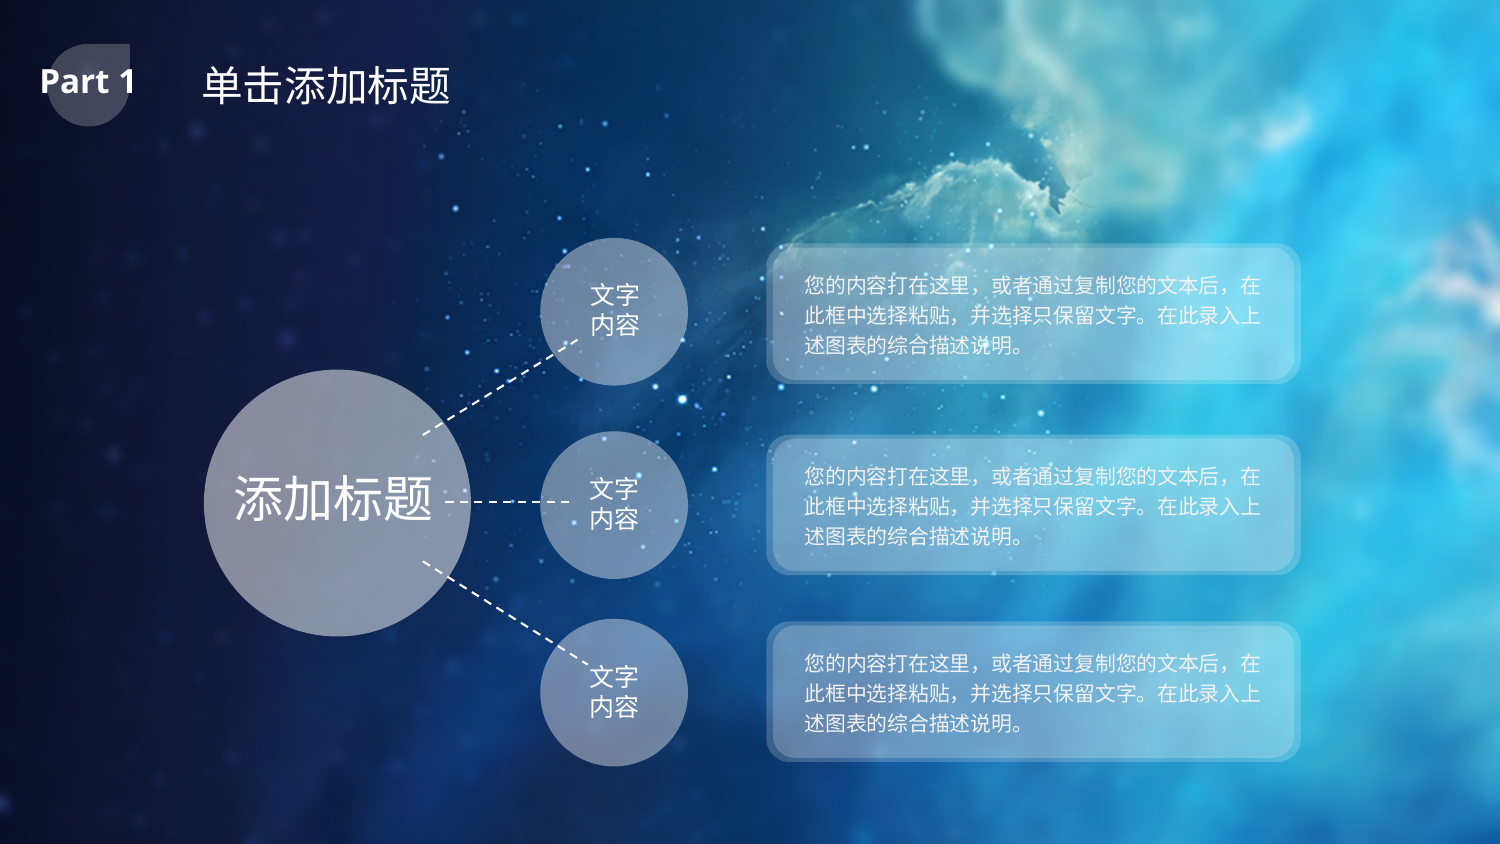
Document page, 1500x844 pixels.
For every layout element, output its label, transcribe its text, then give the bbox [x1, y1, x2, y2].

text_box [540, 431, 688, 579]
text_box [540, 237, 688, 386]
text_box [22, 43, 154, 127]
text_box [422, 339, 588, 665]
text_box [766, 434, 1301, 576]
text_box 您的内容打在这里，或者通过复制您的文本后，在此框中选择粘贴，并选择只保留文字。在此录入上述图表的综合描述说明。 [795, 430, 1290, 434]
picture [0, 0, 1500, 844]
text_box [540, 618, 688, 767]
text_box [203, 369, 471, 637]
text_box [766, 621, 1301, 762]
text_box 单击添加标题 [186, 52, 467, 118]
text_box 您的内容打在这里，或者通过复制您的文本后，在此框中选择粘贴，并选择只保留文字。在此录入上述图表的综合描述说明。 [795, 239, 1290, 243]
text_box 您的内容打在这里，或者通过复制您的文本后，在此框中选择粘贴，并选择只保留文字。在此录入上述图表的综合描述说明。 [795, 617, 1290, 621]
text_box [766, 243, 1301, 384]
